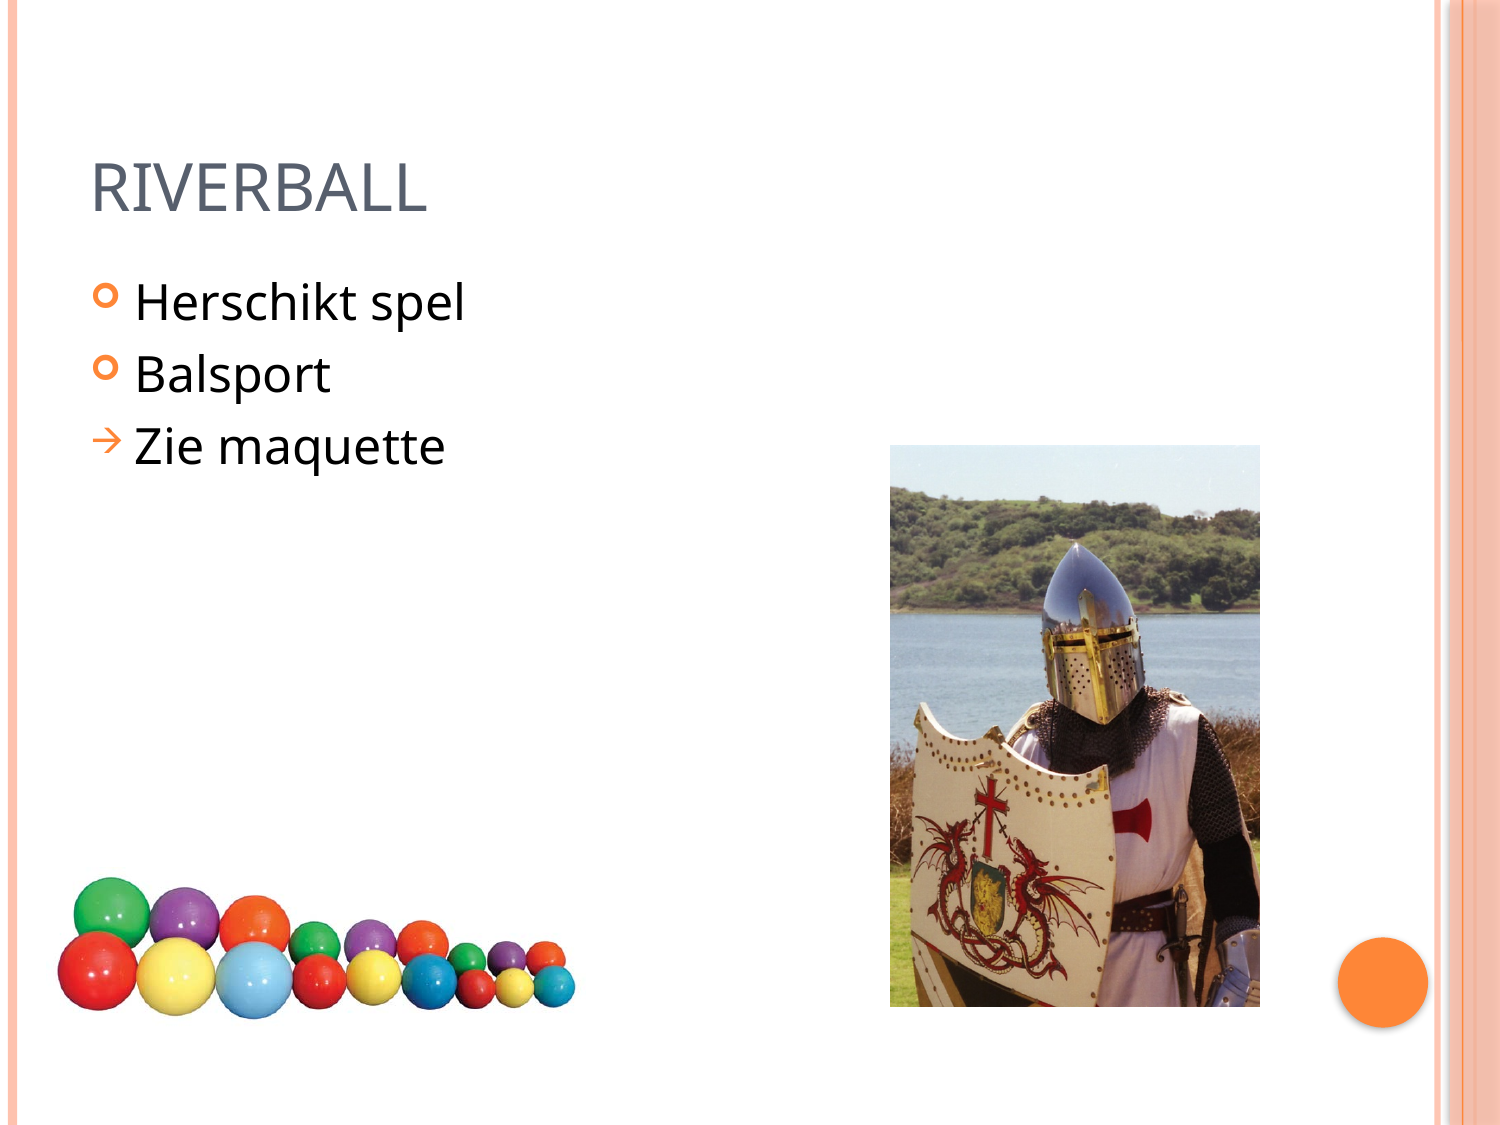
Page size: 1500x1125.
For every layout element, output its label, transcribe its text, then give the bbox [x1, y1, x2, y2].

picture [46, 866, 586, 1032]
list Herschikt spel Balsport Zie maquette [74, 262, 1301, 1063]
title Riverball [75, 45, 1300, 233]
picture [890, 444, 1261, 1008]
